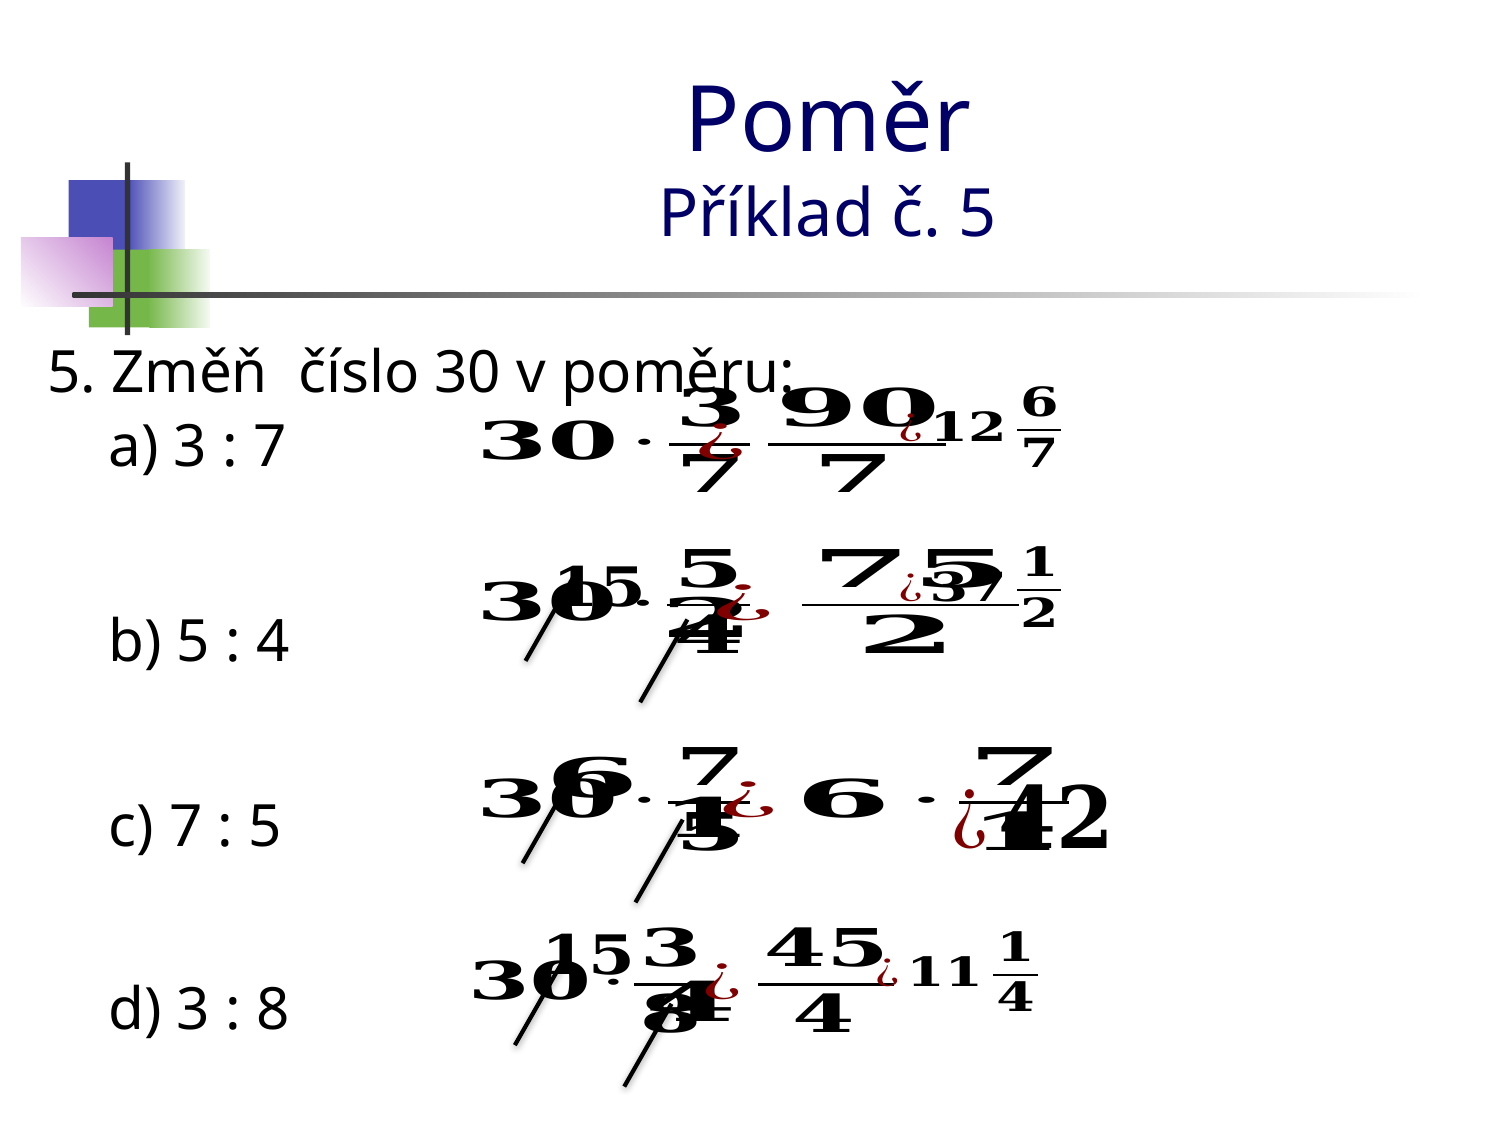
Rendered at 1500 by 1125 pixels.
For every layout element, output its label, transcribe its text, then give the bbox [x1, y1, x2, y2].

title Poměr Příklad č. 5 [188, 34, 1468, 276]
text_box c) 7 : 5 [17, 780, 372, 864]
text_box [514, 962, 563, 1046]
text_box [522, 780, 571, 864]
list 5. Změň číslo 30 v poměru: [17, 326, 1483, 410]
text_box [639, 619, 688, 703]
text_box b) 5 : 4 [17, 595, 372, 678]
text_box a) 3 : 7 [17, 400, 372, 483]
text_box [525, 577, 573, 662]
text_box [624, 1003, 672, 1087]
text_box [807, 562, 1079, 646]
text_box d) 3 : 8 [17, 964, 396, 1047]
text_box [635, 819, 683, 903]
